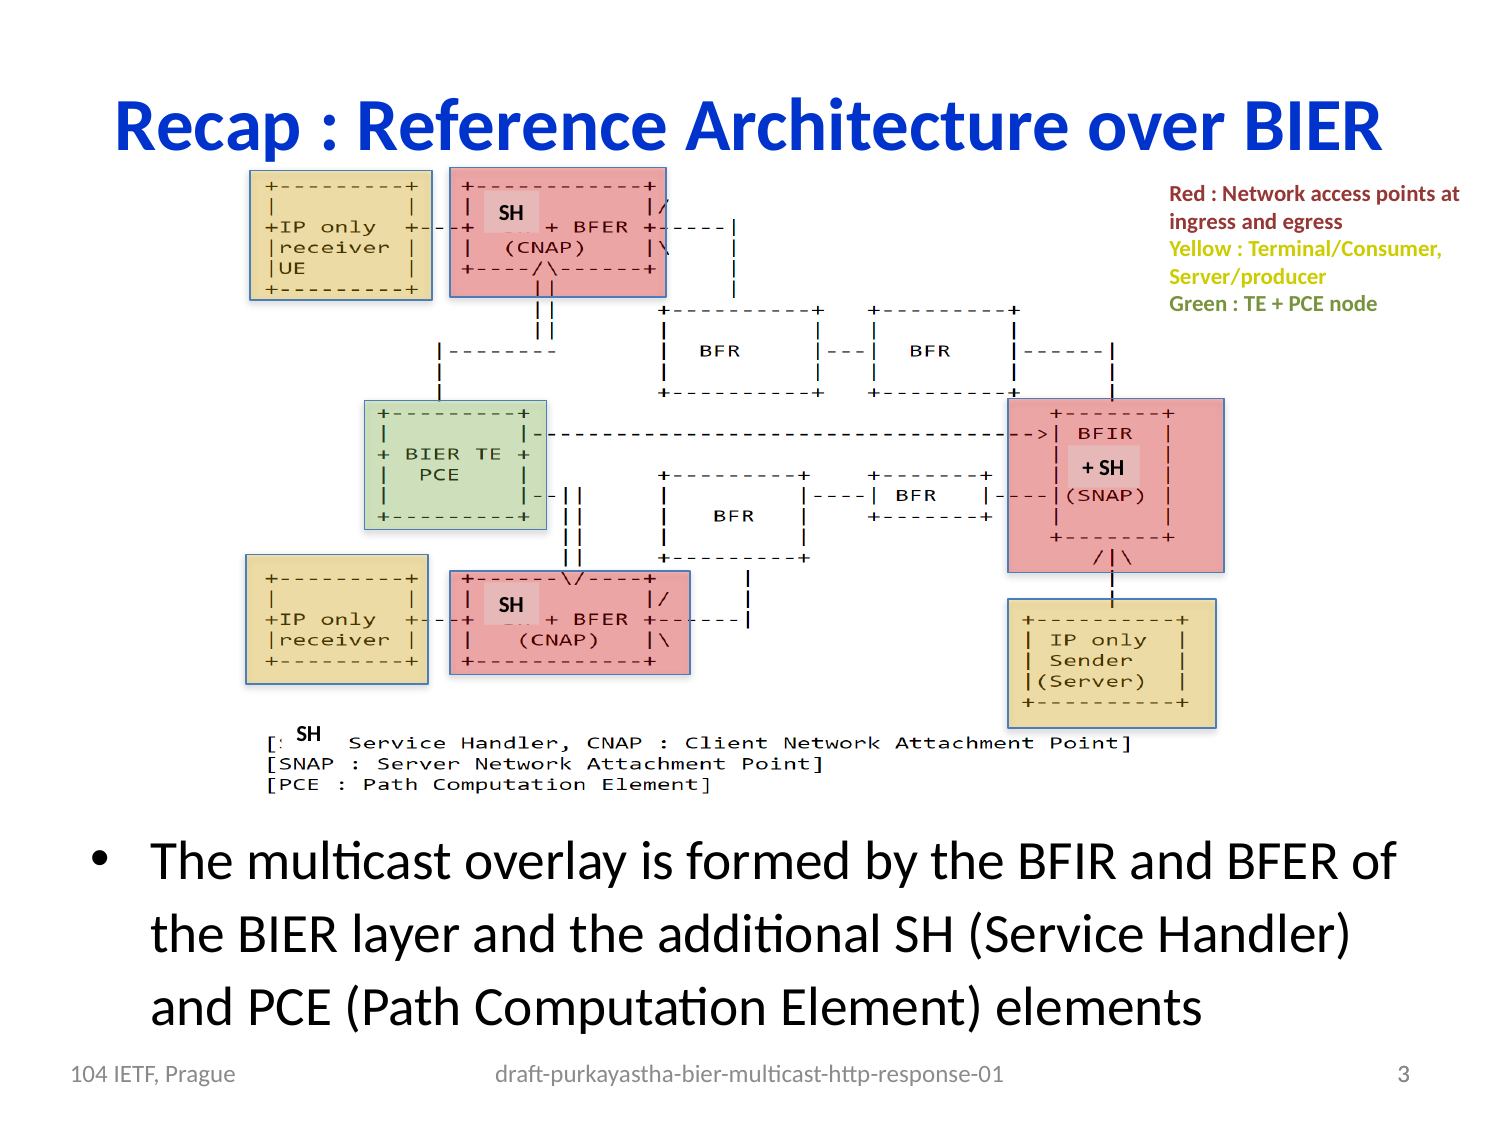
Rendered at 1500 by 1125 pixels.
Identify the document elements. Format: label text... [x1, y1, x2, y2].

list The multicast overlay is formed by the BFIR and BFER of the BIER layer and the additional SH (Service Handler) and PCE (Path Computation Element) elements [75, 810, 1425, 1047]
title Recap : Reference Architecture over BIER [75, 45, 1425, 197]
slide_number 3 [1074, 1042, 1425, 1103]
text_box 104 IETF, Prague [55, 1042, 406, 1103]
picture [245, 173, 1209, 803]
footer draft-purkayastha-bier-multicast-http-response-01 [450, 1042, 1050, 1103]
text_box Red : Network access points at ingress and egress Yellow : Terminal/Consumer, Server/producer Green : TE + PCE node [1154, 171, 1500, 324]
text_box [1213, 598, 1217, 729]
text_box [449, 167, 667, 172]
text_box [1213, 398, 1225, 573]
